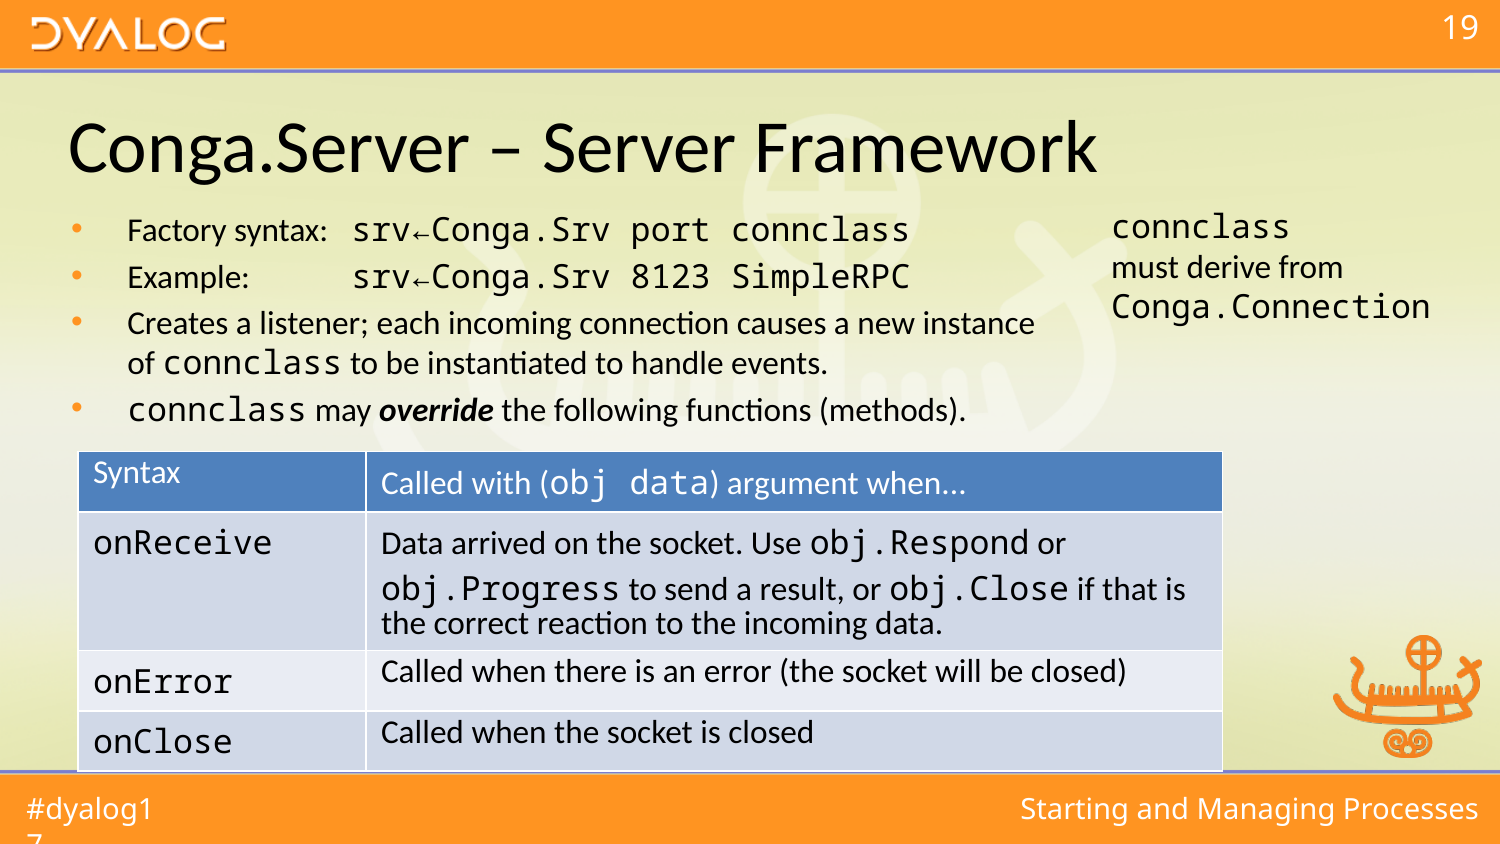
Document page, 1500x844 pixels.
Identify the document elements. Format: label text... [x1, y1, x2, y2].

table_cell Called when there is an error (the socket will be closed) [367, 651, 1222, 710]
table_cell Called when the socket is closed [367, 712, 1222, 770]
table_header Syntax [79, 452, 365, 511]
picture [0, 0, 1500, 844]
table_header Called with (obj data) argument when... [367, 452, 1222, 511]
list connclass must derive from Conga.Connection [1096, 198, 1481, 612]
table_cell onError [79, 651, 365, 710]
title Conga.Server – Server Framework [53, 94, 1425, 192]
table_cell Data arrived on the socket. Use obj.Respond or obj.Progress to send a result, or obj.Close if that is the correct reaction to the incoming data. [367, 513, 1222, 650]
table_cell onClose [79, 712, 365, 770]
list Factory syntax: srv←Conga.Srv port connclass Example: srv←Conga.Srv 8123 SimpleRPC Creates a listener; each incoming connection causes a new instance of connclass to be instantiated to handle events. connclass may override the following functions (methods). [56, 200, 1069, 452]
table_cell onReceive [79, 513, 365, 650]
